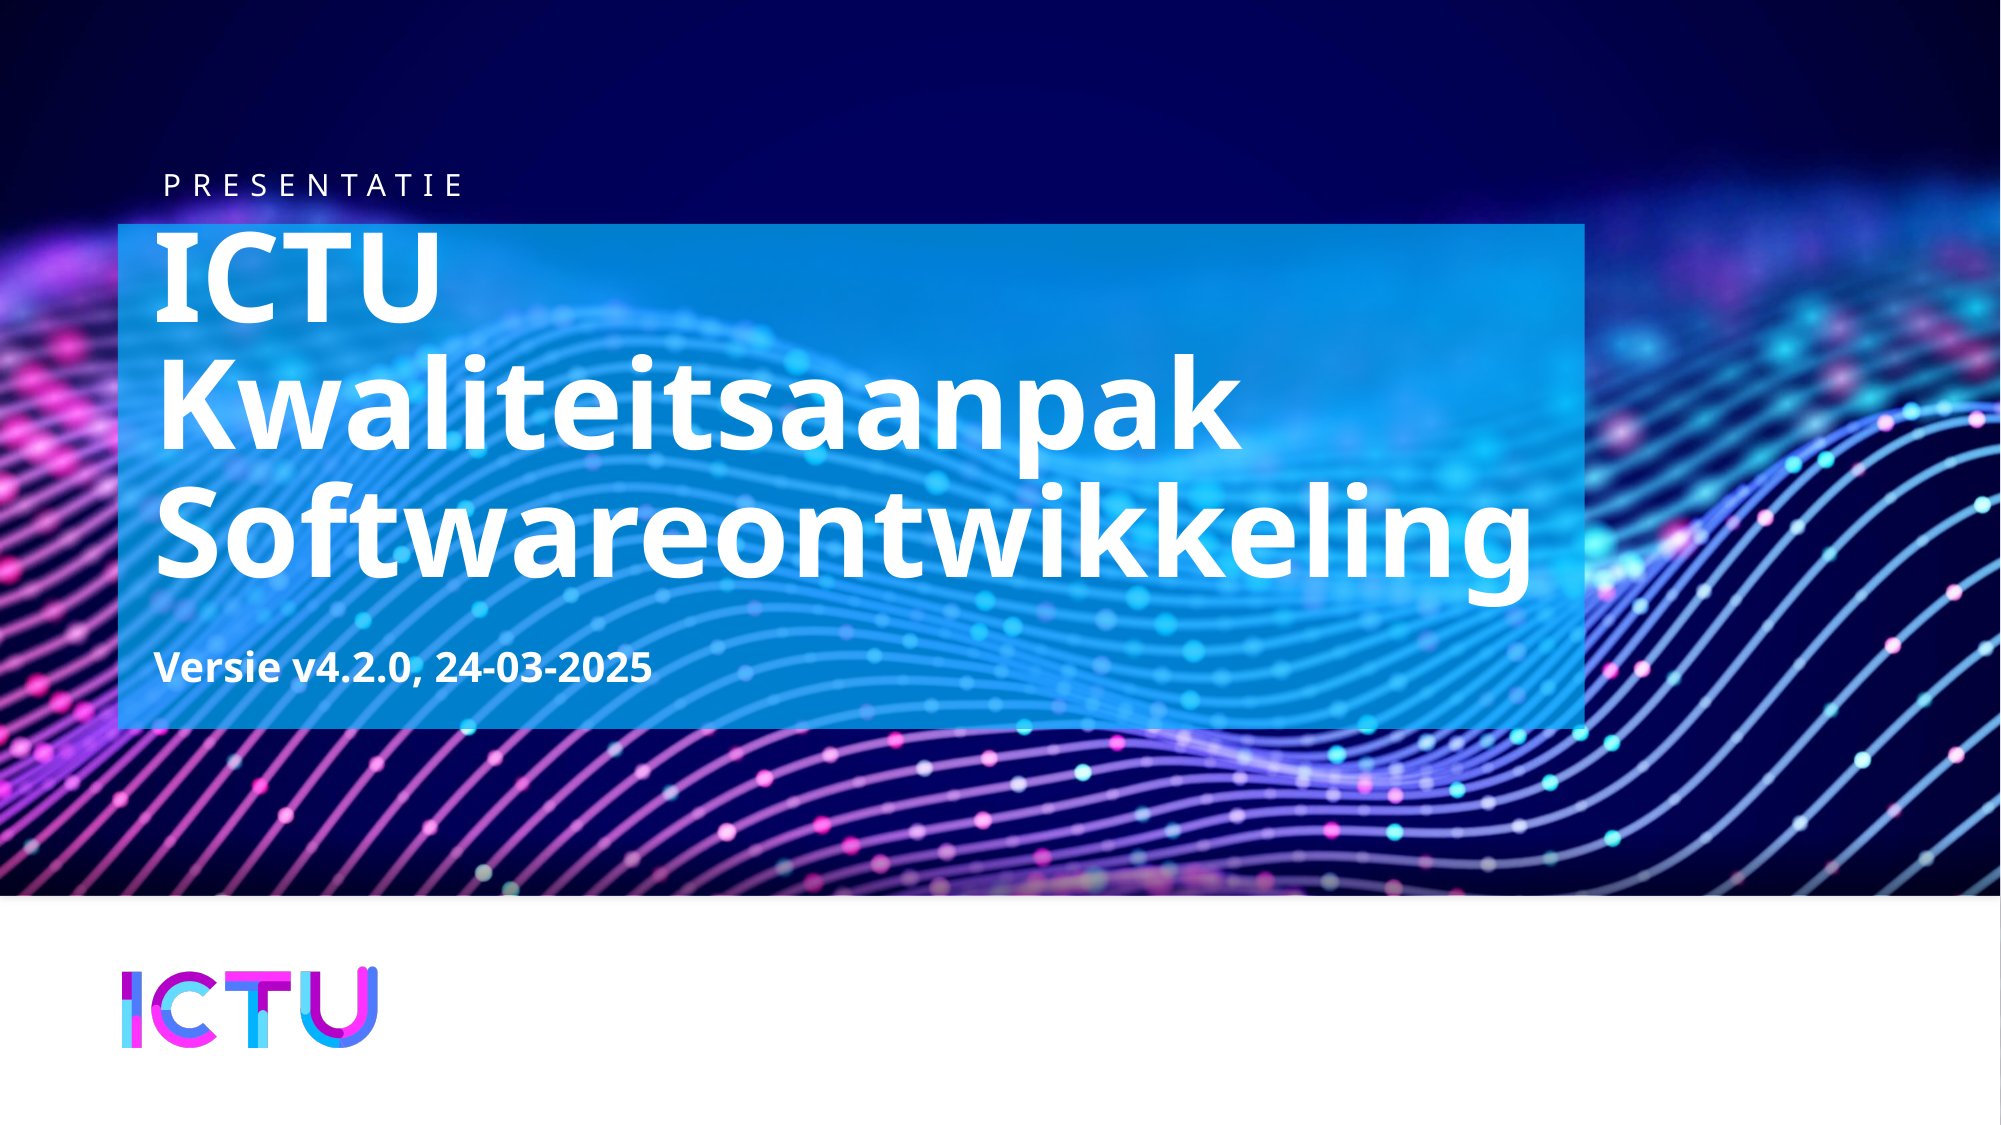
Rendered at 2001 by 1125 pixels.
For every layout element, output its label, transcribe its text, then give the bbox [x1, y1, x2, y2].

subtitle Versie v4.2.0, 24-03-2025 [117, 595, 1278, 730]
title ICTU Kwaliteitsaanpak Softwareontwikkeling [117, 223, 1585, 729]
picture [0, 0, 2001, 1125]
